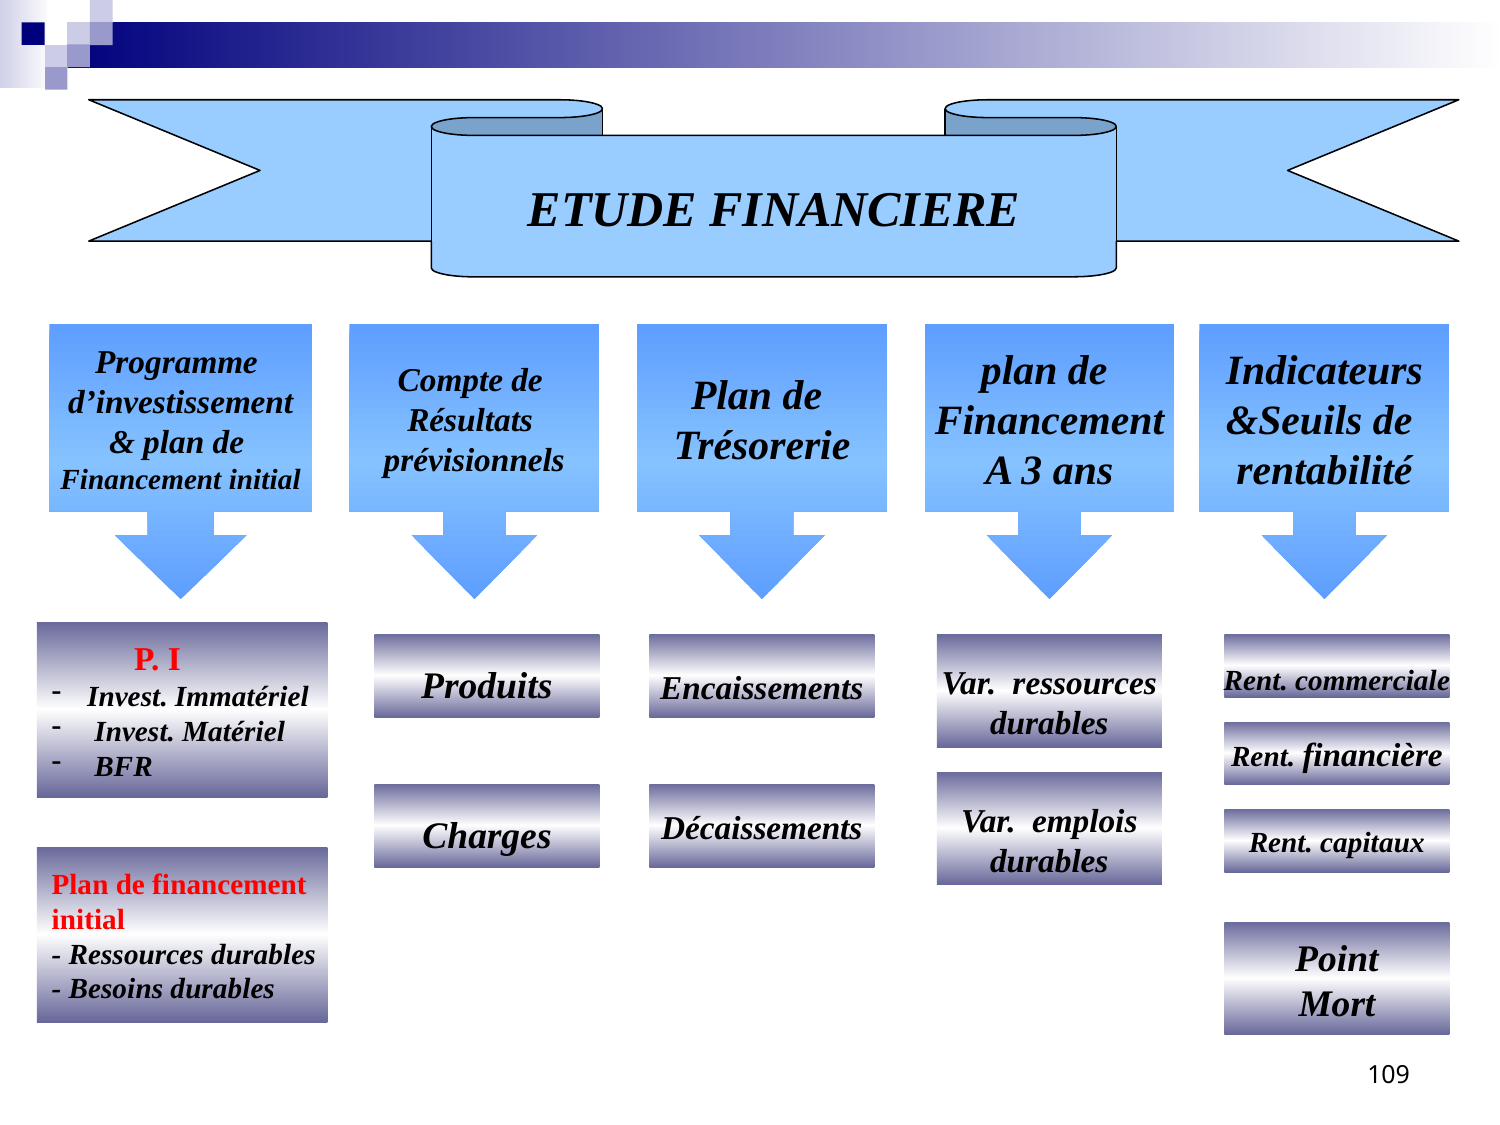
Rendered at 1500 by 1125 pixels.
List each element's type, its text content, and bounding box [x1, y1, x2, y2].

text_box Compte de Résultats prévisionnels [349, 324, 600, 600]
text_box Produits [374, 634, 600, 718]
text_box Var. ressources durables [936, 634, 1162, 748]
text_box Rent. commerciale [1224, 634, 1450, 698]
text_box Var. emplois durables [936, 772, 1162, 885]
text_box Point Mort [1224, 922, 1450, 1035]
text_box ETUDE FINANCIERE [88, 99, 1459, 277]
text_box Rent. financière [1224, 722, 1450, 785]
text_box Programme d’investissement & plan de Financement initial [49, 324, 312, 600]
text_box P. I Invest. Immatériel Invest. Matériel BFR [36, 622, 328, 798]
text_box Décaissements [649, 784, 875, 868]
text_box Plan de Trésorerie [636, 324, 887, 600]
text_box Indicateurs &Seuils de rentabilité [1199, 324, 1450, 600]
slide_number 109 [1074, 1025, 1425, 1100]
text_box Plan de financement initial - Ressources durables - Besoins durables [36, 847, 328, 1023]
text_box Rent. capitaux [1224, 809, 1450, 873]
text_box Charges [374, 784, 600, 868]
text_box Encaissements [649, 634, 875, 718]
text_box plan de Financement A 3 ans [924, 324, 1175, 600]
